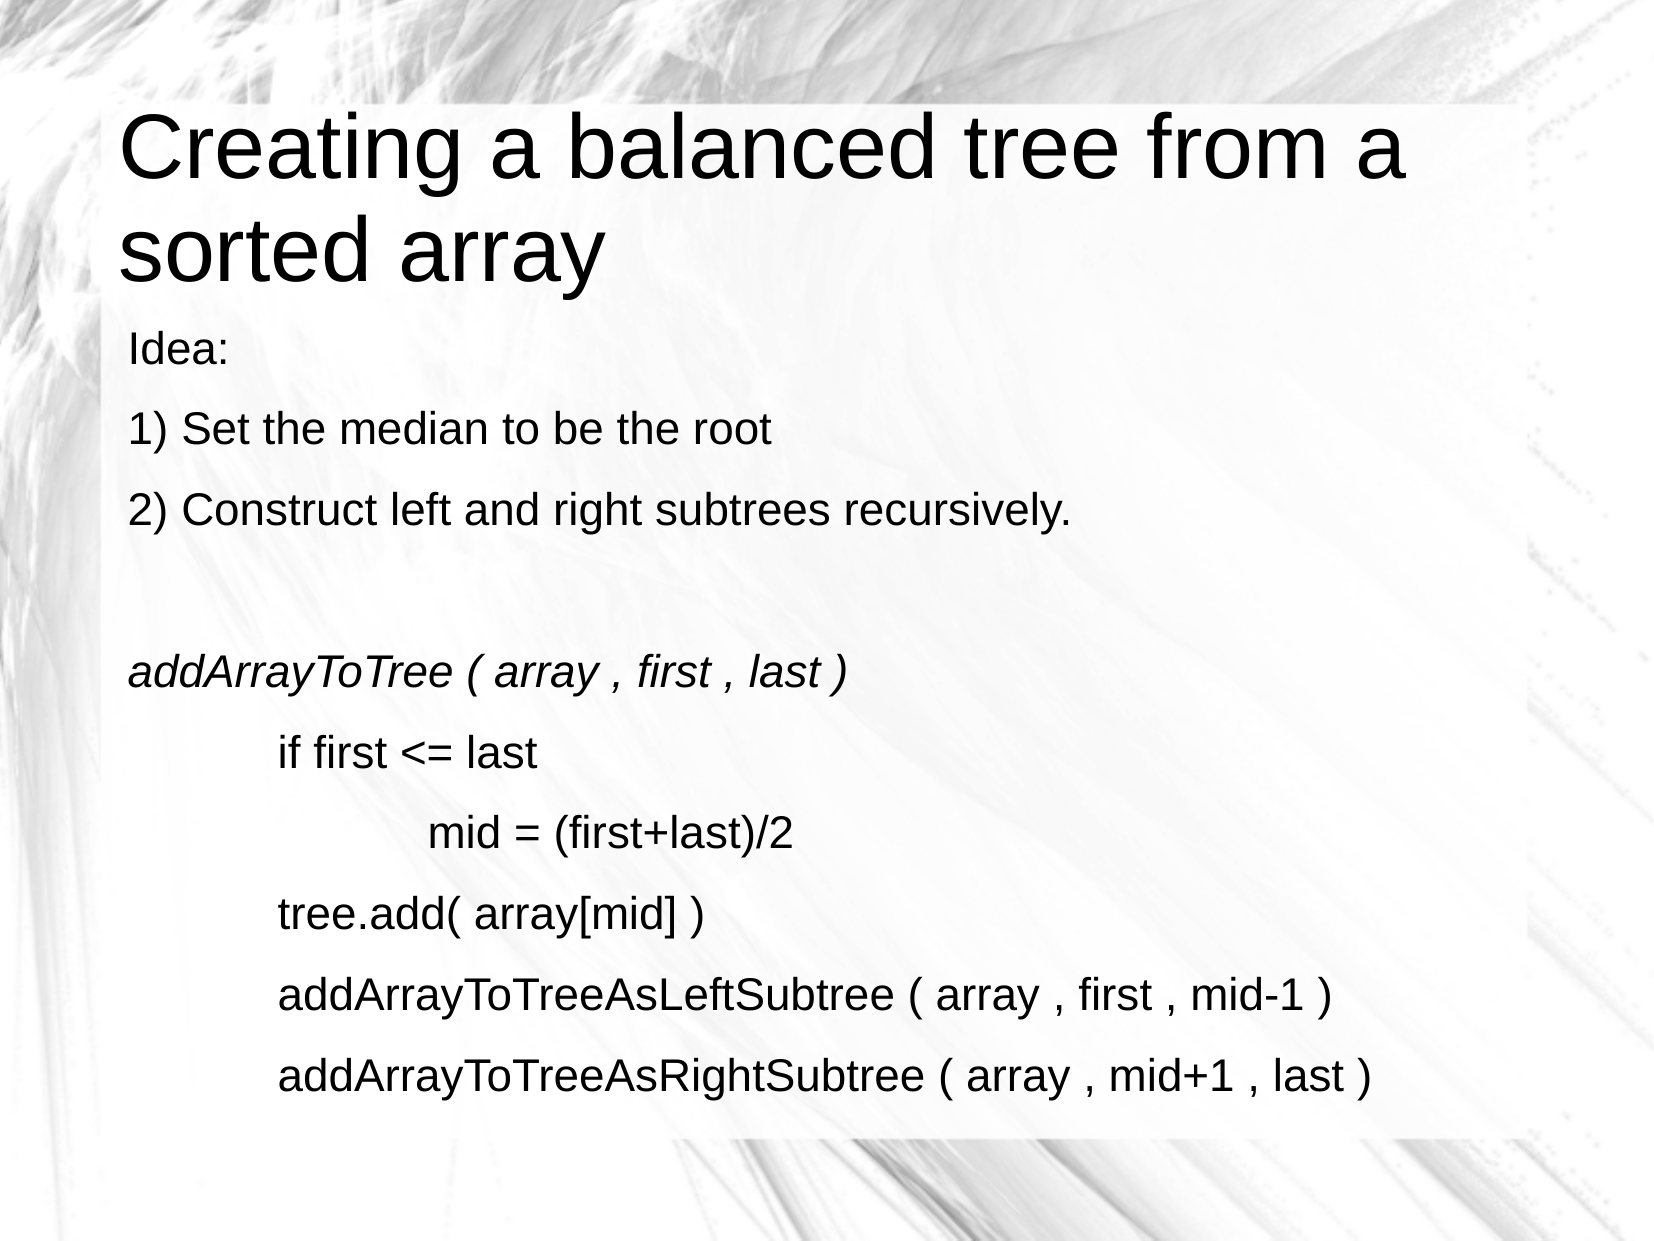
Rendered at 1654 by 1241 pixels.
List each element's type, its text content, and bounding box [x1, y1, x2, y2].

title Creating a balanced tree from a sorted array [118, 93, 1506, 299]
picture [0, 0, 1654, 1241]
list Idea: 1) Set the median to be the root 2) Construct left and right subtrees recursively. addArrayToTree ( array , first , last ) if first <= last mid = (first+last)/2 tree.add( array[mid] ) addArrayToTreeAsLeftSubtree ( array , first , mid-1 ) addArrayToTreeAsRightSubtree ( array , mid+1 , last ) [118, 319, 1571, 1109]
